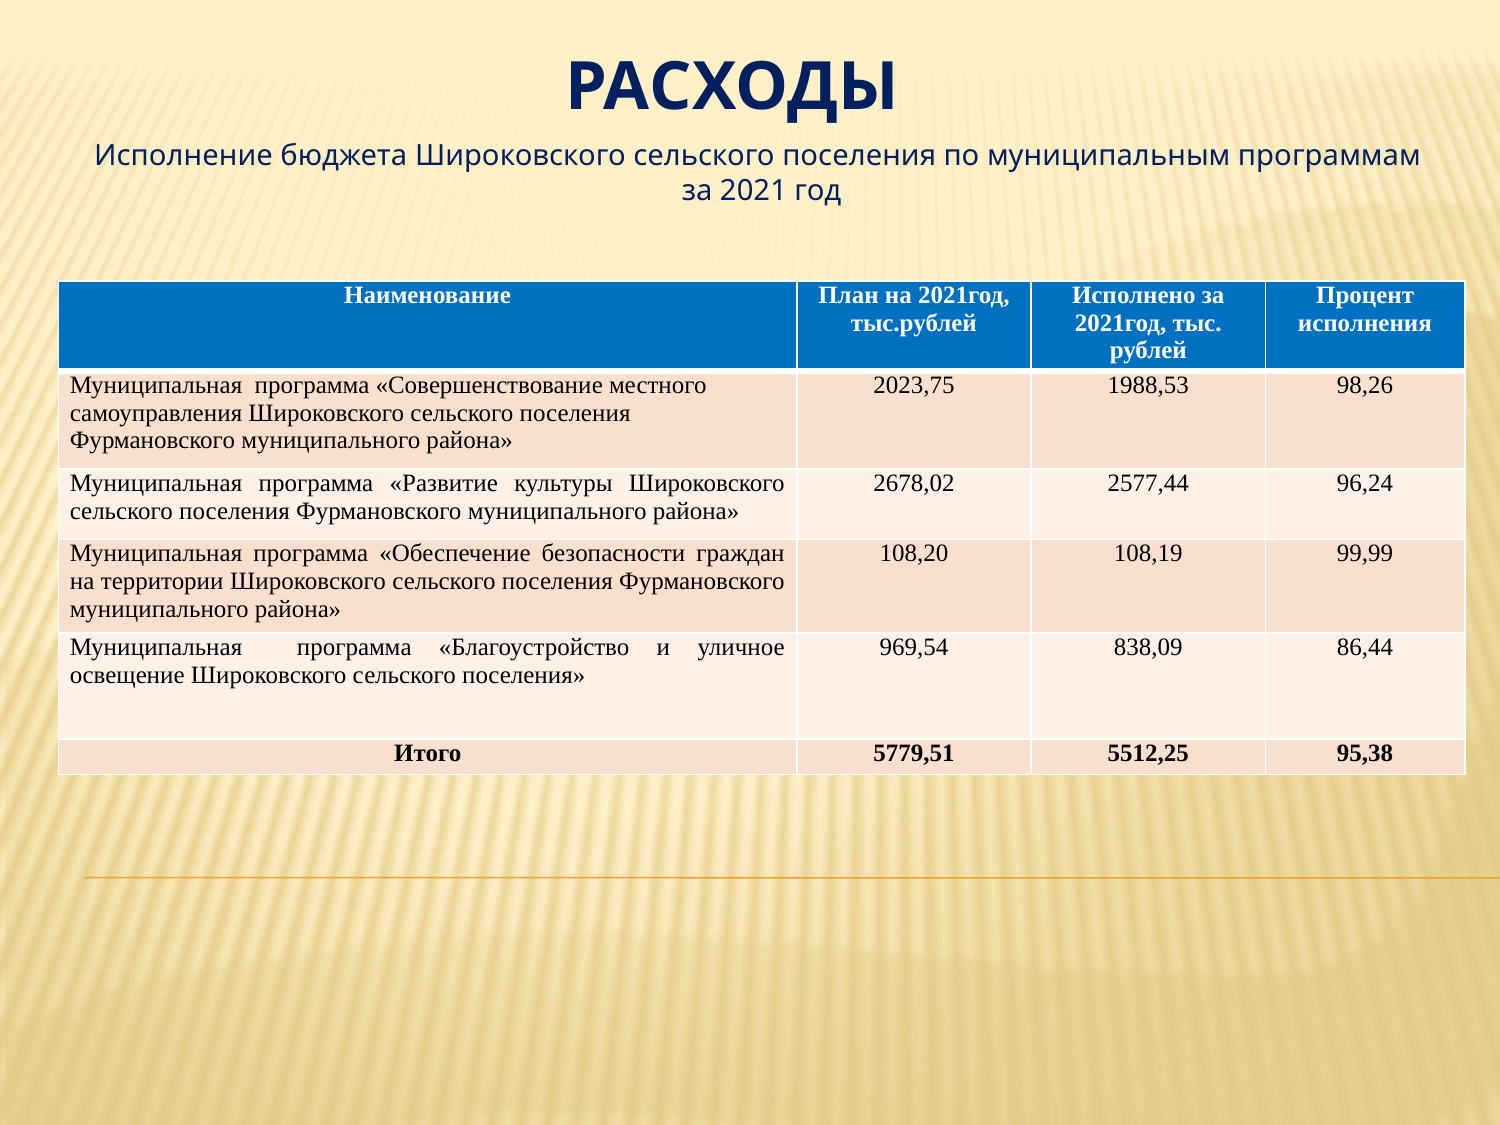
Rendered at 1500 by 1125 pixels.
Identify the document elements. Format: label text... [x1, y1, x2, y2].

table_cell 2023,75 [798, 374, 1030, 468]
table_cell 969,54 [798, 634, 1030, 738]
table_cell 2678,02 [798, 470, 1030, 539]
table_header Процент исполнения [1266, 282, 1464, 368]
table_header План на 2021год, тыс.рублей [798, 282, 1030, 368]
table_cell Муниципальная программа «Развитие культуры Широковского сельского поселения Фурмановского муниципального района» [59, 470, 796, 539]
table_cell Муниципальная программа «Совершенствование местного самоуправления Широковского сельского поселения Фурмановского муниципального района» [59, 374, 796, 468]
table_header Наименование [59, 282, 796, 368]
table_cell 5512,25 [1032, 740, 1265, 774]
table_cell 95,38 [1266, 740, 1464, 774]
text_box Исполнение бюджета Широковского сельского поселения по муниципальным программам за 2021 год [70, 128, 1454, 214]
table_cell 2577,44 [1032, 470, 1265, 539]
table_cell 98,26 [1266, 374, 1464, 468]
table_cell 86,44 [1266, 634, 1464, 738]
table_cell 96,24 [1266, 470, 1464, 539]
table_cell Муниципальная программа «Благоустройство и уличное освещение Широковского сельского поселения» [59, 634, 796, 738]
table_cell 99,99 [1266, 540, 1464, 632]
table_cell 5779,51 [798, 740, 1030, 774]
table_cell Итого [59, 740, 796, 774]
table_cell 108,19 [1032, 540, 1265, 632]
table_cell 1988,53 [1032, 374, 1265, 468]
table_header Исполнено за 2021год, тыс. рублей [1032, 282, 1265, 368]
table_cell 838,09 [1032, 634, 1265, 738]
table_cell 108,20 [798, 540, 1030, 632]
table_cell Муниципальная программа «Обеспечение безопасности граждан на территории Широковского сельского поселения Фурмановского муниципального района» [59, 540, 796, 632]
text_box РАСХОДЫ [152, 35, 1313, 128]
